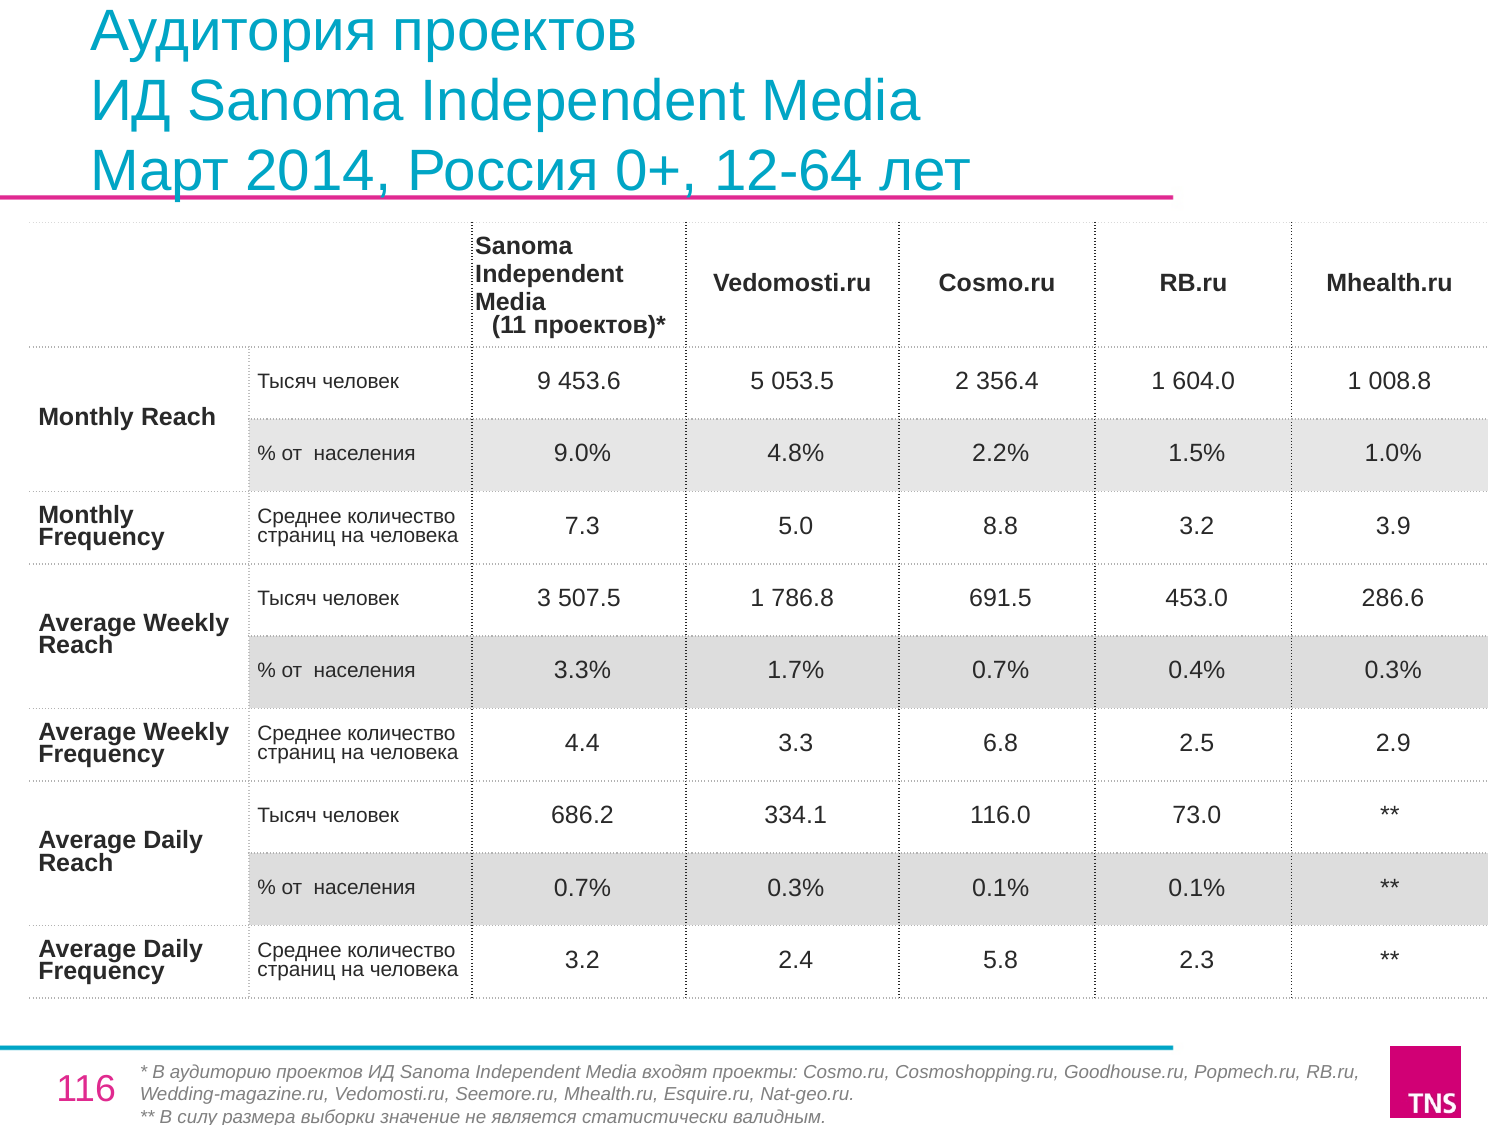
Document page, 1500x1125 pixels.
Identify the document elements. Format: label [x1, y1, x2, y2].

picture [0, 0, 1500, 1125]
text_box [125, 1052, 1388, 1125]
slide_number [40, 1055, 125, 1125]
title [74, 8, 1476, 187]
table_header [29, 223, 1488, 347]
table_cell [29, 347, 1488, 998]
